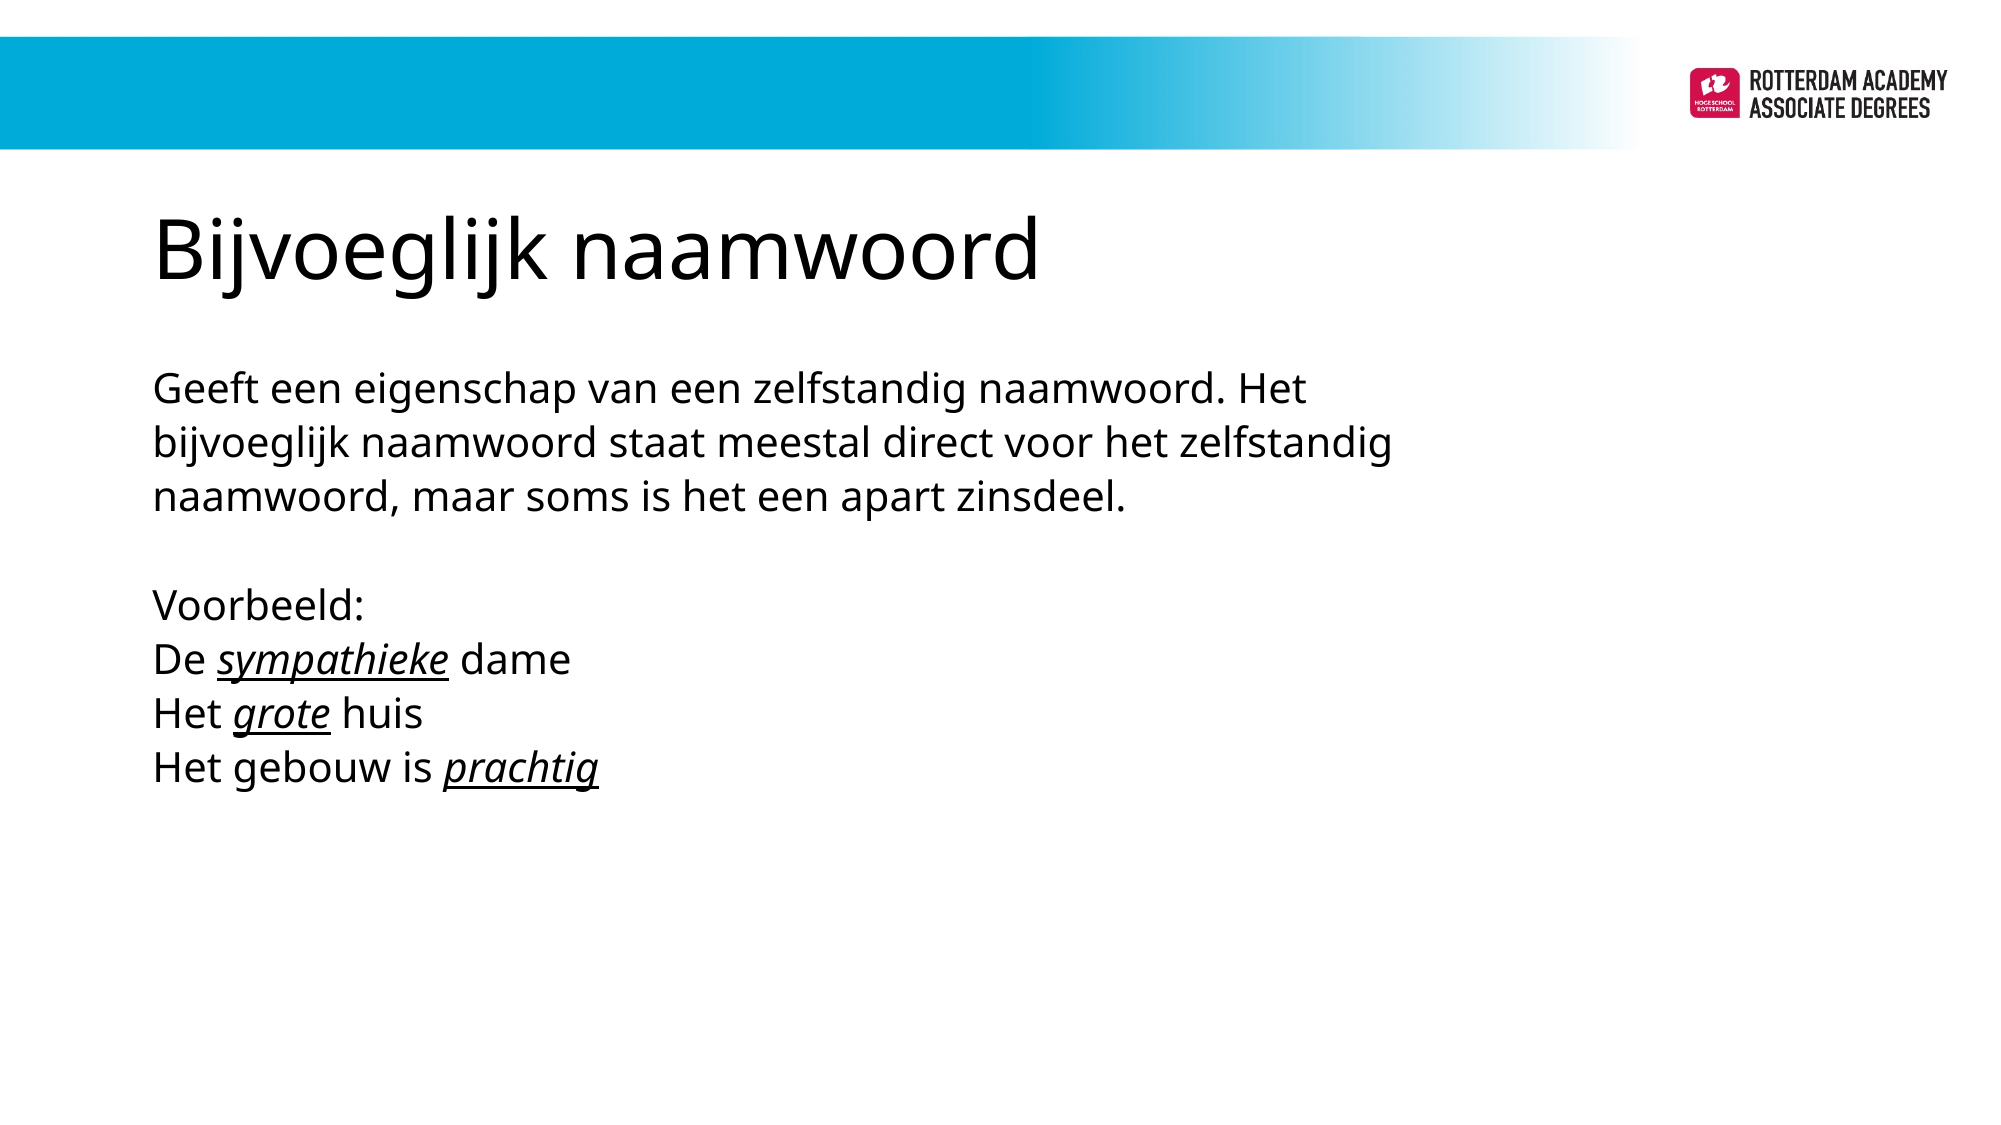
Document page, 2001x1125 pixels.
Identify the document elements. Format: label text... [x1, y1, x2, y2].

list Geeft een eigenschap van een zelfstandig naamwoord. Het bijvoeglijk naamwoord staat meestal direct voor het zelfstandig naamwoord, maar soms is het een apart zinsdeel. Voorbeeld: De sympathieke dame Het grote huis Het gebouw is prachtig [137, 358, 1863, 1053]
title Bijvoeglijk naamwoord [137, 175, 1863, 329]
picture [0, 0, 2000, 184]
